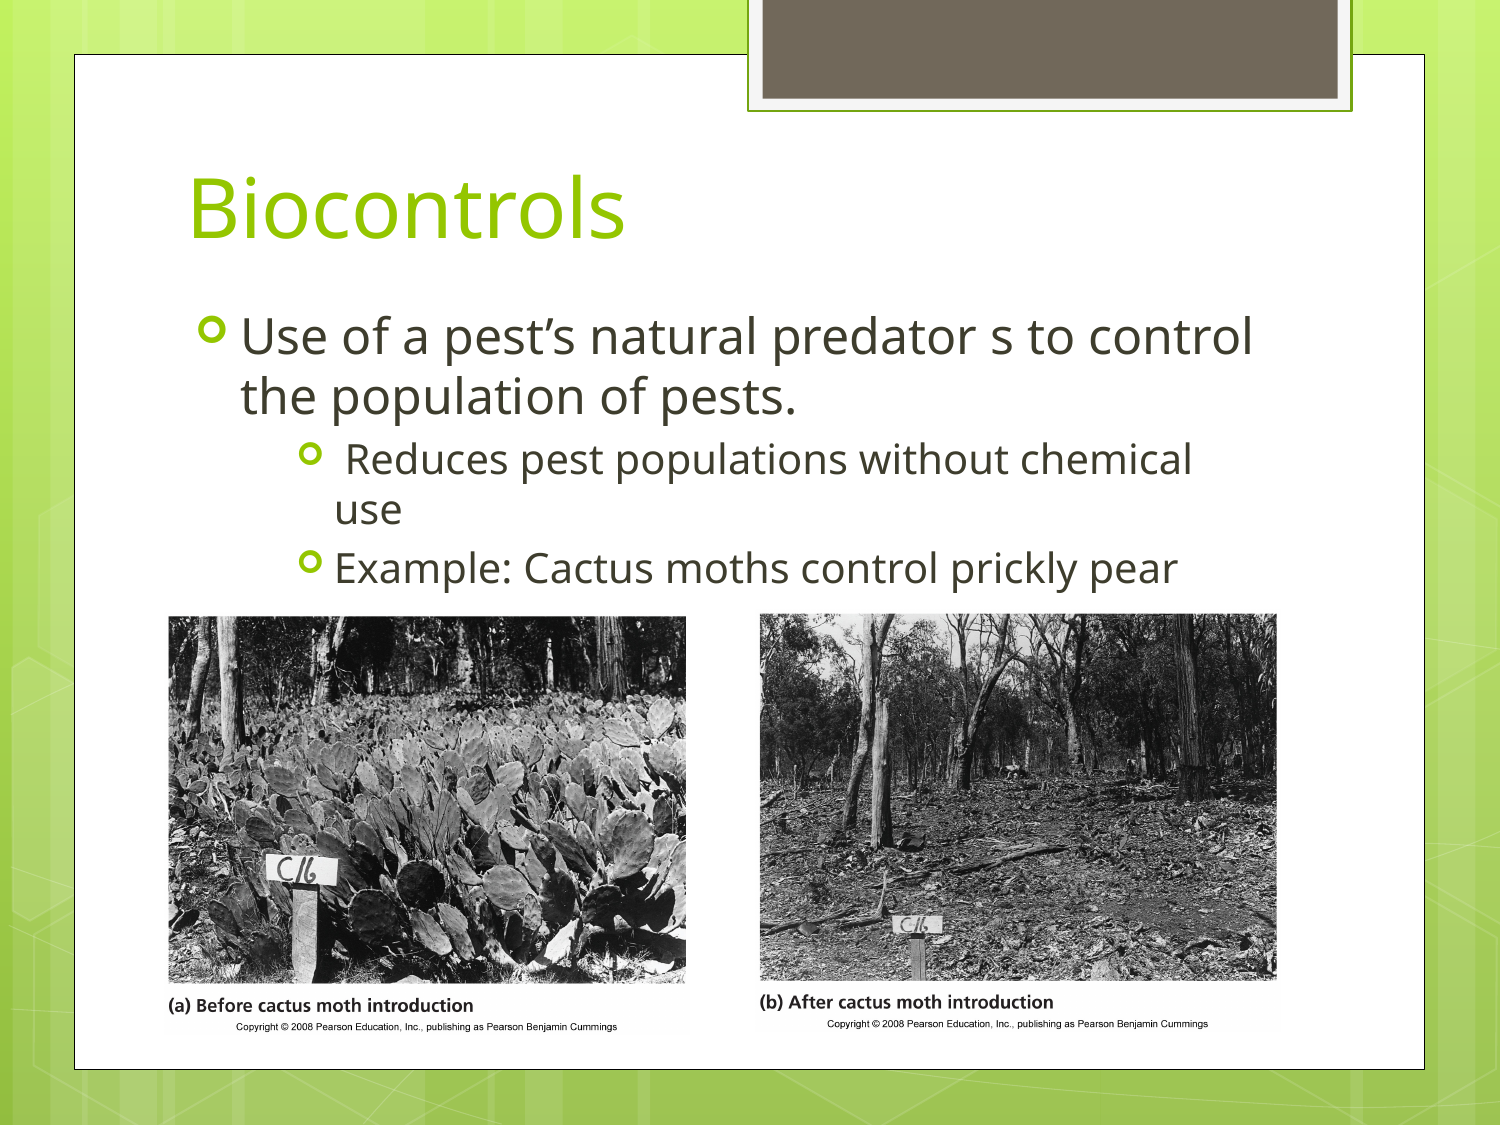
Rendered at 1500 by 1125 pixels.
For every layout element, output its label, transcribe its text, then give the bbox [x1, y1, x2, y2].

picture [755, 609, 1281, 1033]
picture [164, 612, 690, 1035]
list Use of a pest’s natural predator s to control the population of pests. Reduces pest populations without chemical use Example: Cactus moths control prickly pear [168, 297, 1281, 873]
title Biocontrols [171, 74, 1324, 263]
